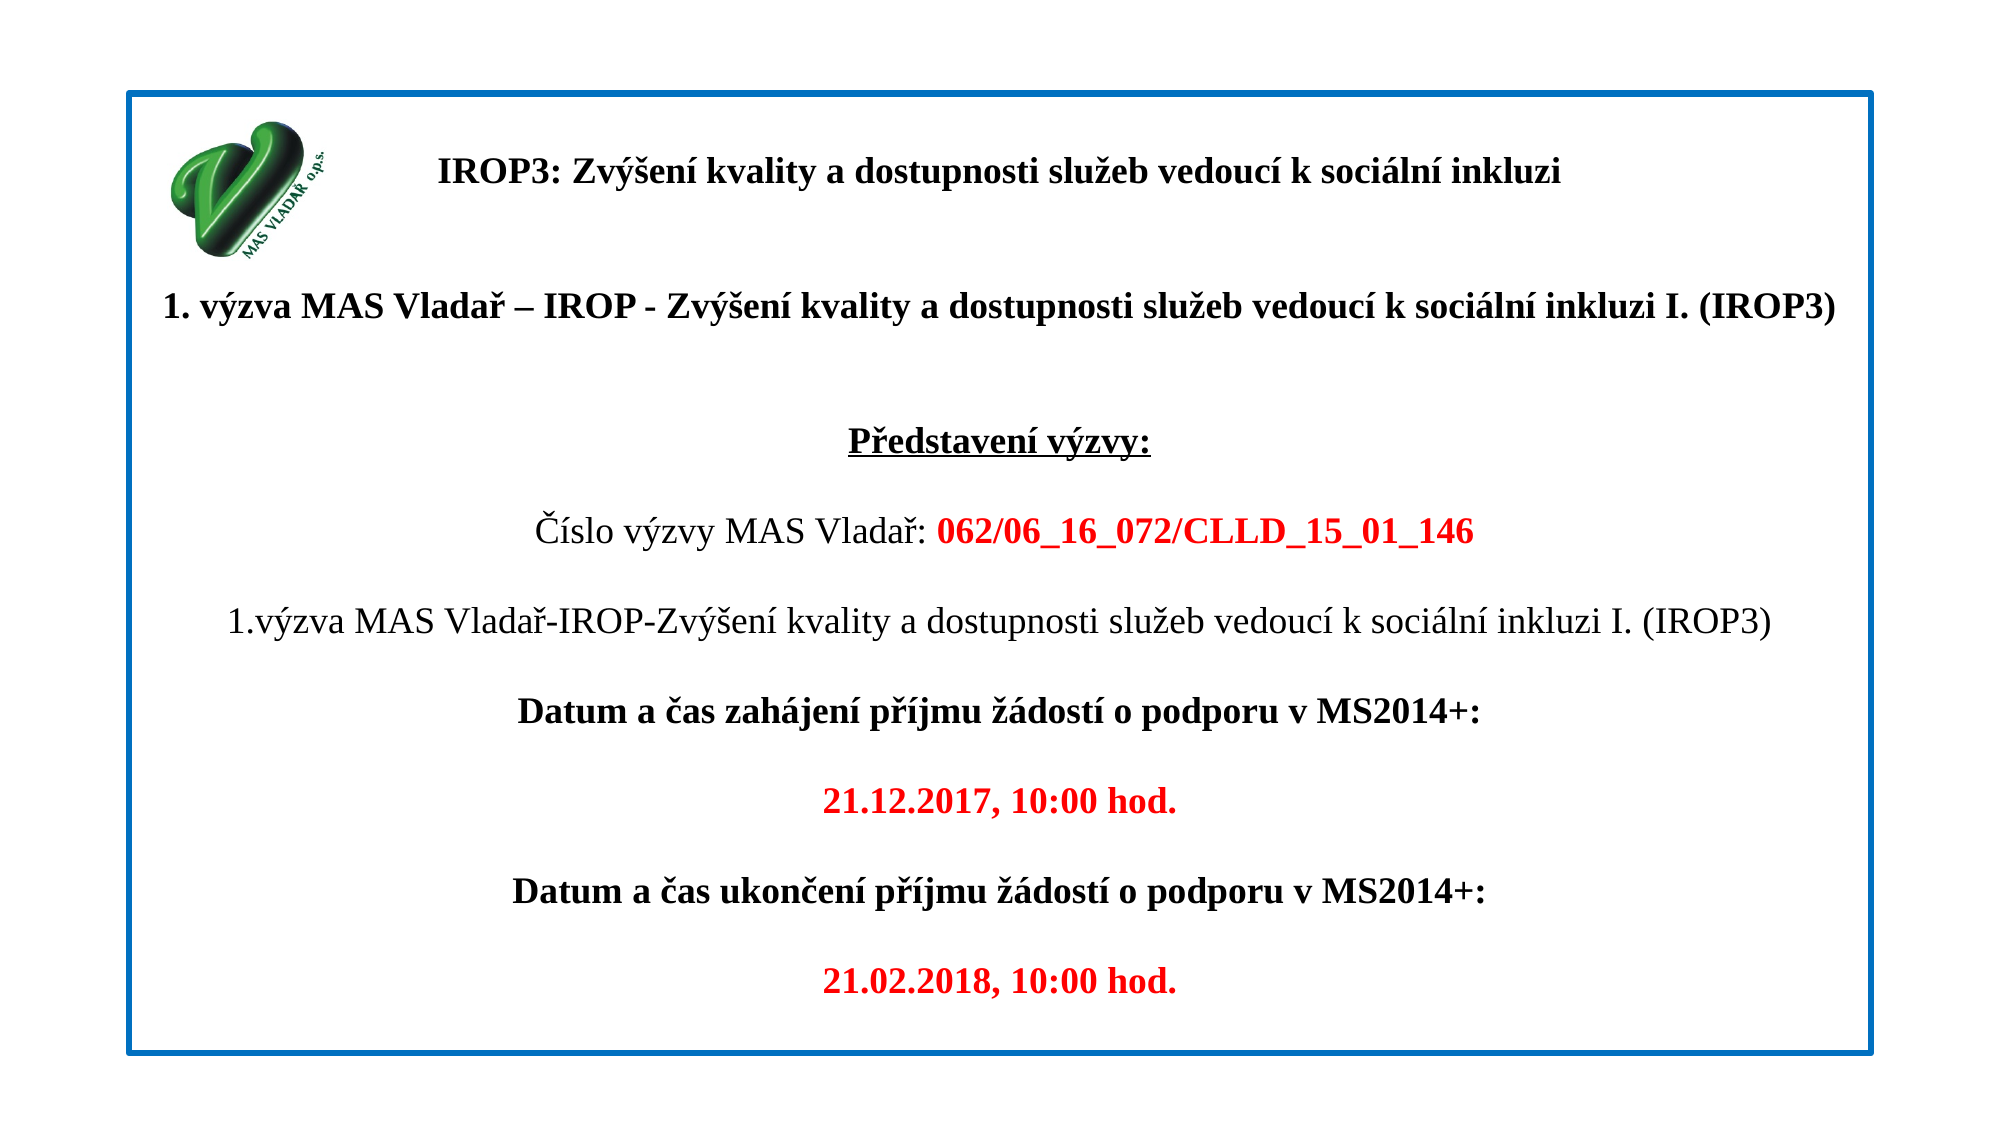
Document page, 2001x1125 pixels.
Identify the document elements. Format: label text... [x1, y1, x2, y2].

text_box IROP3: Zvýšení kvality a dostupnosti služeb vedoucí k sociální inkluzi 1. výzva MAS Vladař – IROP - Zvýšení kvality a dostupnosti služeb vedoucí k sociální inkluzi I. (IROP3) Představení výzvy: Číslo výzvy MAS Vladař: 062/06_16_072/CLLD_15_01_146 1.výzva MAS Vladař-IROP-Zvýšení kvality a dostupnosti služeb vedoucí k sociální inkluzi I. (IROP3) Datum a čas zahájení příjmu žádostí o podporu v MS2014+: 21.12.2017, 10:00 hod. Datum a čas ukončení příjmu žádostí o podporu v MS2014+: 21.02.2018, 10:00 hod. [128, 93, 1871, 1054]
picture [167, 119, 327, 261]
